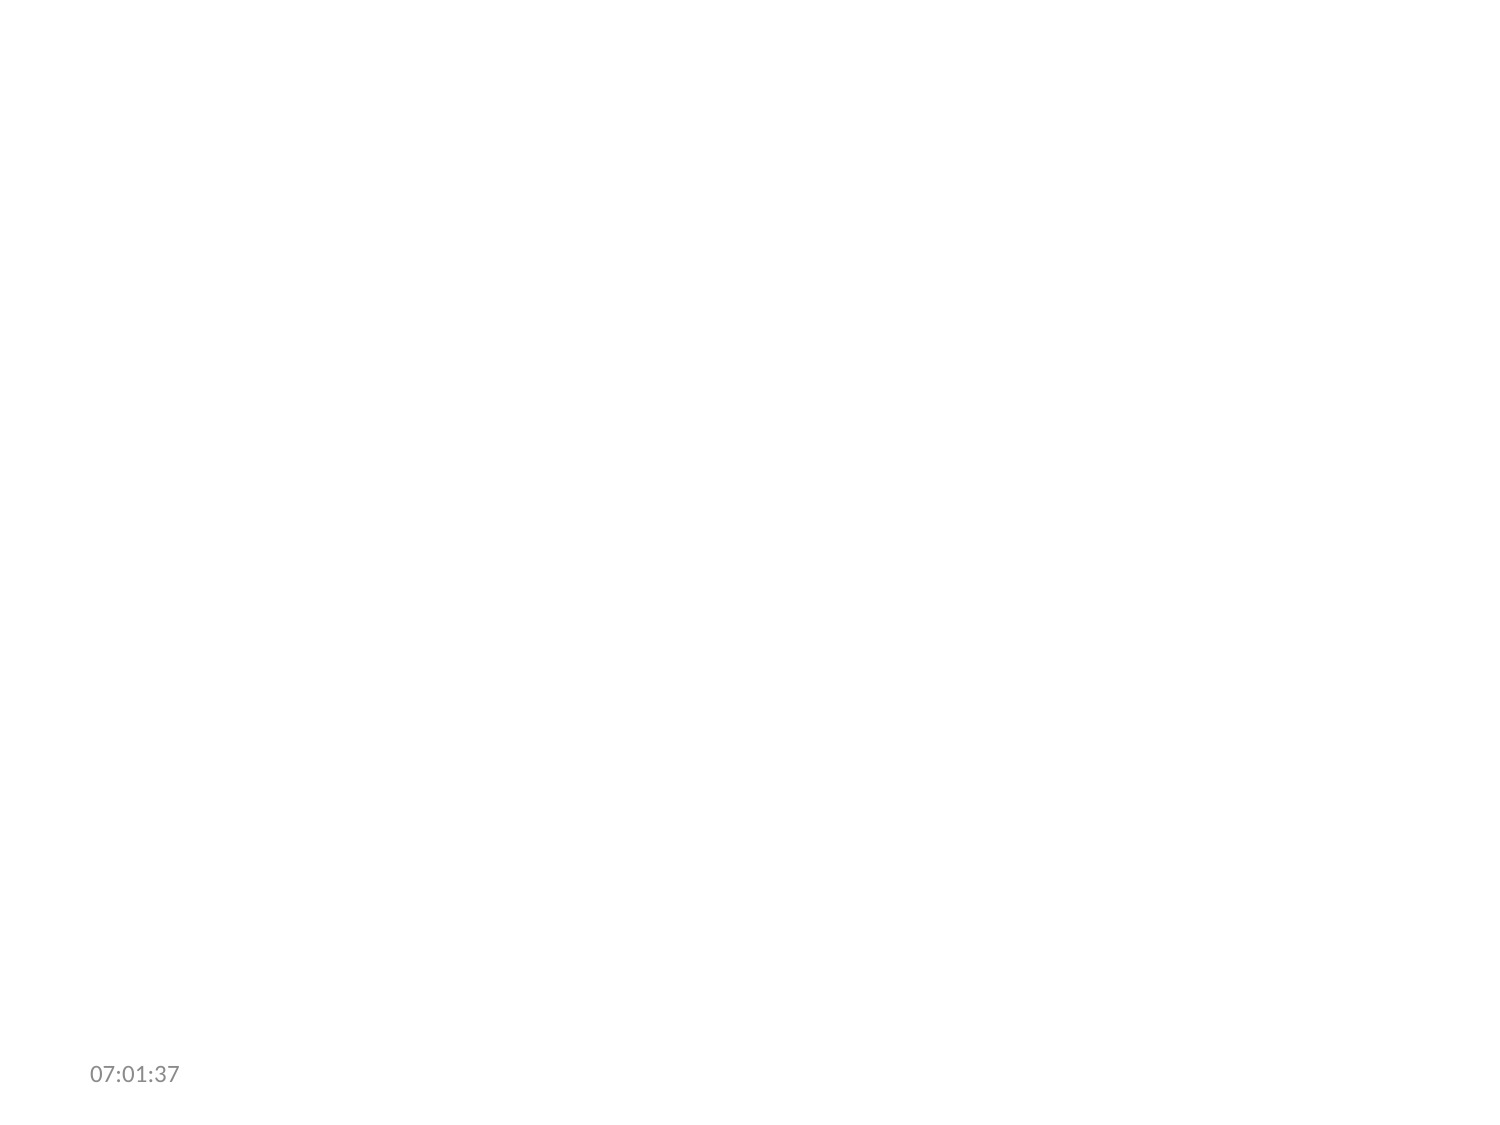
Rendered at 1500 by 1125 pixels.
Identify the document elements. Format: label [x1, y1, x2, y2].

slide_number [75, 1042, 425, 1103]
